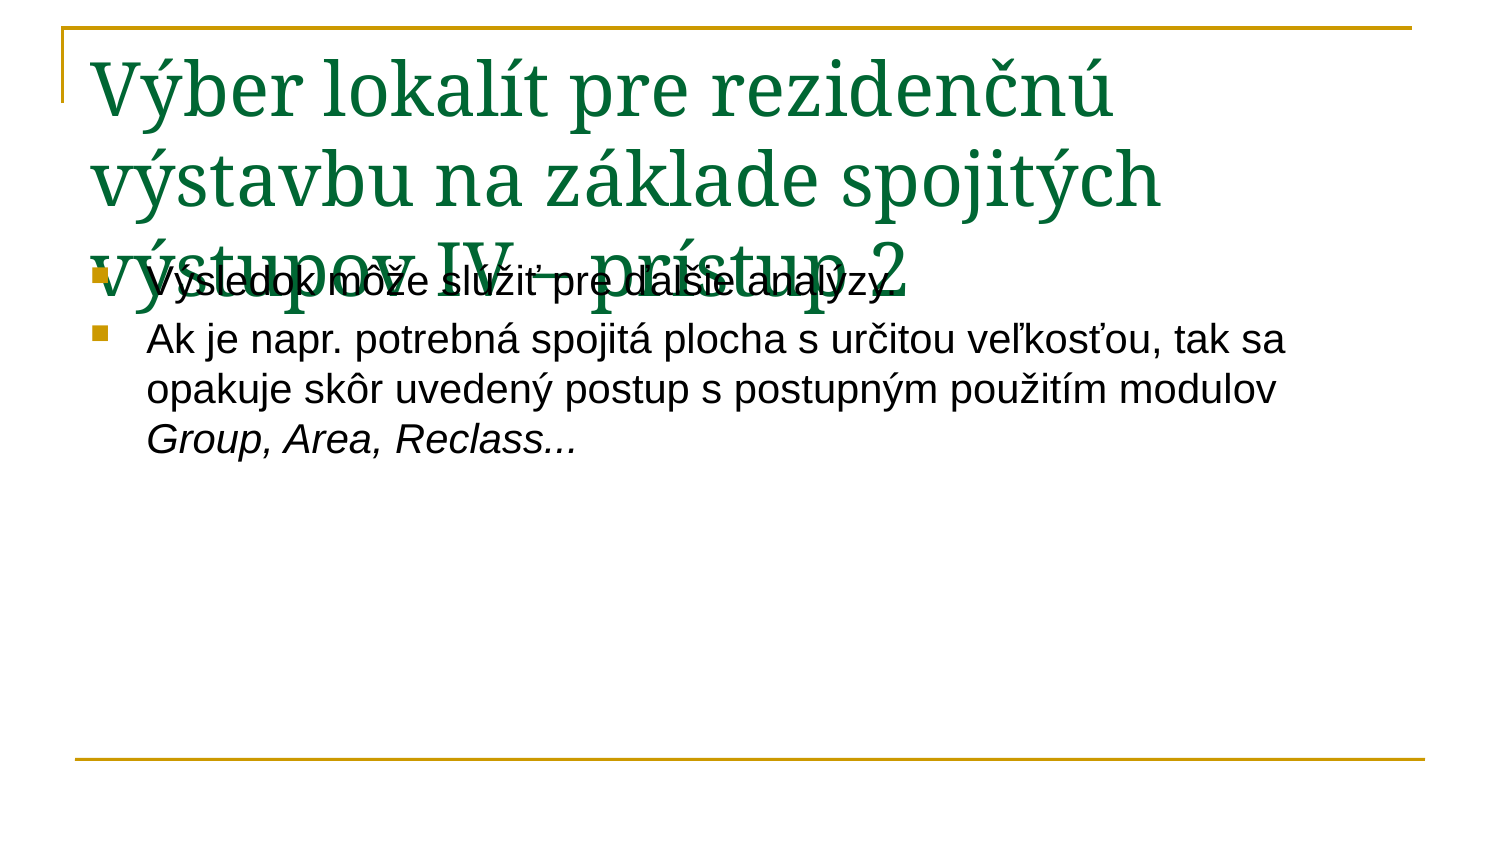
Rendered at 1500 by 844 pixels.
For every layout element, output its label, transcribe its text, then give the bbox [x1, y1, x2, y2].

list Výsledok môže slúžiť pre ďalšie analýzy. Ak je napr. potrebná spojitá plocha s určitou veľkosťou, tak sa opakuje skôr uvedený postup s postupným použitím modulov Group, Area, Reclass... [74, 245, 1426, 755]
title Výber lokalít pre rezidenčnú výstavbu na základe spojitých výstupov IV – prístup 2 [74, 33, 1426, 175]
